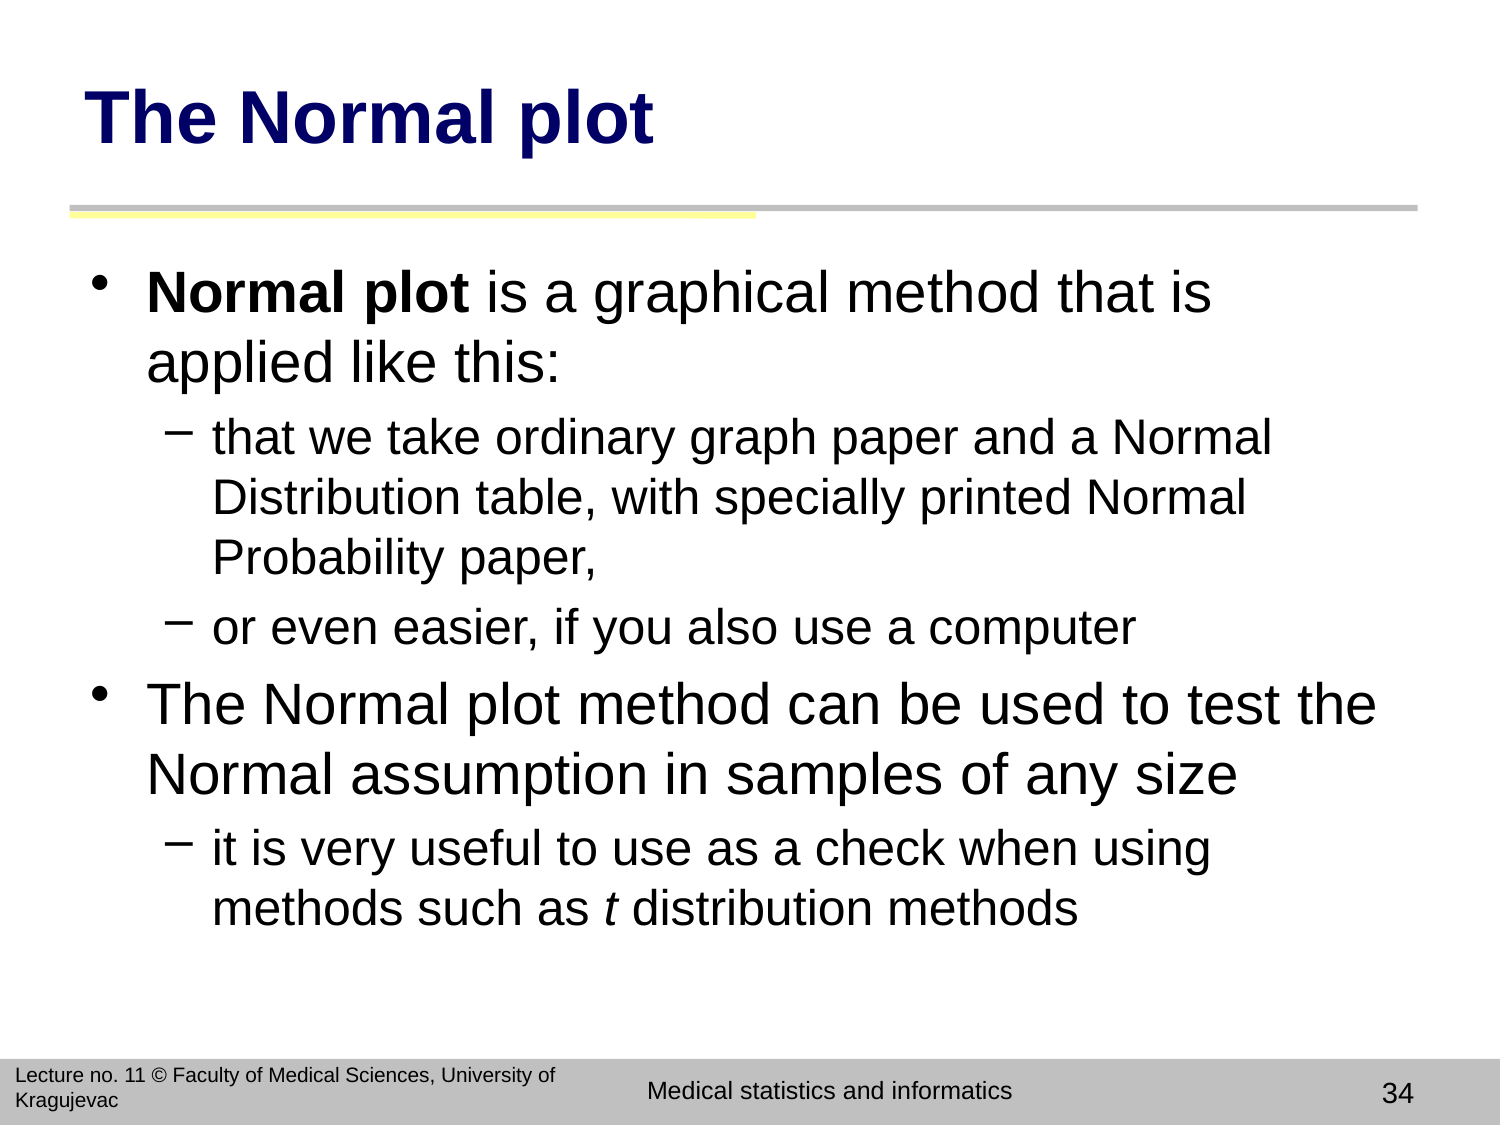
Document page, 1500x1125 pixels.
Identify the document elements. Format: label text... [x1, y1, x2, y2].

footer Medical statistics and informatics [512, 1066, 1149, 1125]
slide_number 34 [1163, 1066, 1430, 1125]
slide_number Lecture no. 11 © Faculty of Medical Sciences, University of Kragujevac [0, 1053, 612, 1108]
list Normal plot is a graphical method that is applied like this: that we take ordinary graph paper and a Normal Distribution table, with specially printed Normal Probability paper, or even easier, if you also use a computer The Normal plot method can be used to test the Normal assumption in samples of any size it is very useful to use as a check when using methods such as t distribution methods [74, 246, 1426, 1023]
title The Normal plot [69, 19, 1426, 208]
